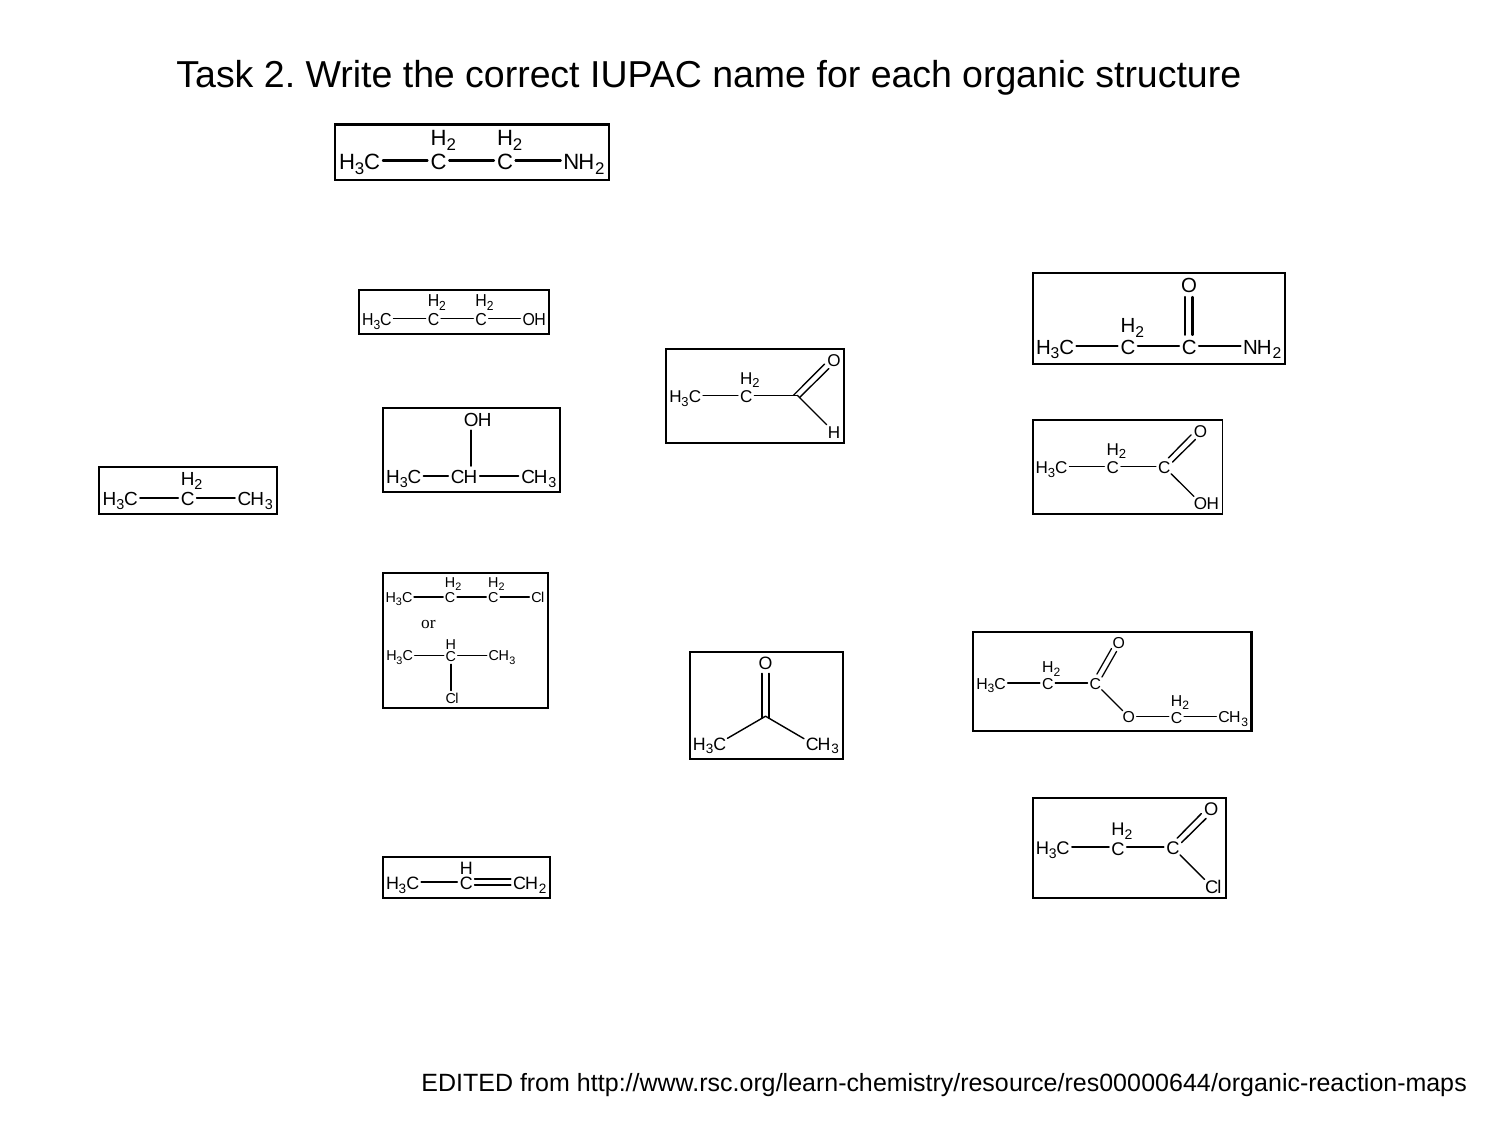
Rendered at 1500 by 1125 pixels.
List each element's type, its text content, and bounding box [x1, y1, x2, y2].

text_box EDITED from http://www.rsc.org/learn-chemistry/resource/res00000644/organic-reaction-maps [406, 1058, 1500, 1104]
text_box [1033, 273, 1285, 363]
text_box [99, 467, 276, 514]
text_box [666, 349, 844, 443]
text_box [383, 857, 550, 897]
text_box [1033, 798, 1225, 898]
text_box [383, 573, 547, 708]
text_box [1033, 420, 1222, 514]
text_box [974, 632, 1251, 730]
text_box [336, 125, 609, 179]
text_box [690, 652, 842, 758]
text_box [359, 290, 549, 333]
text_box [383, 408, 560, 492]
text_box Task 2. Write the correct IUPAC name for each organic structure [112, 42, 1306, 103]
